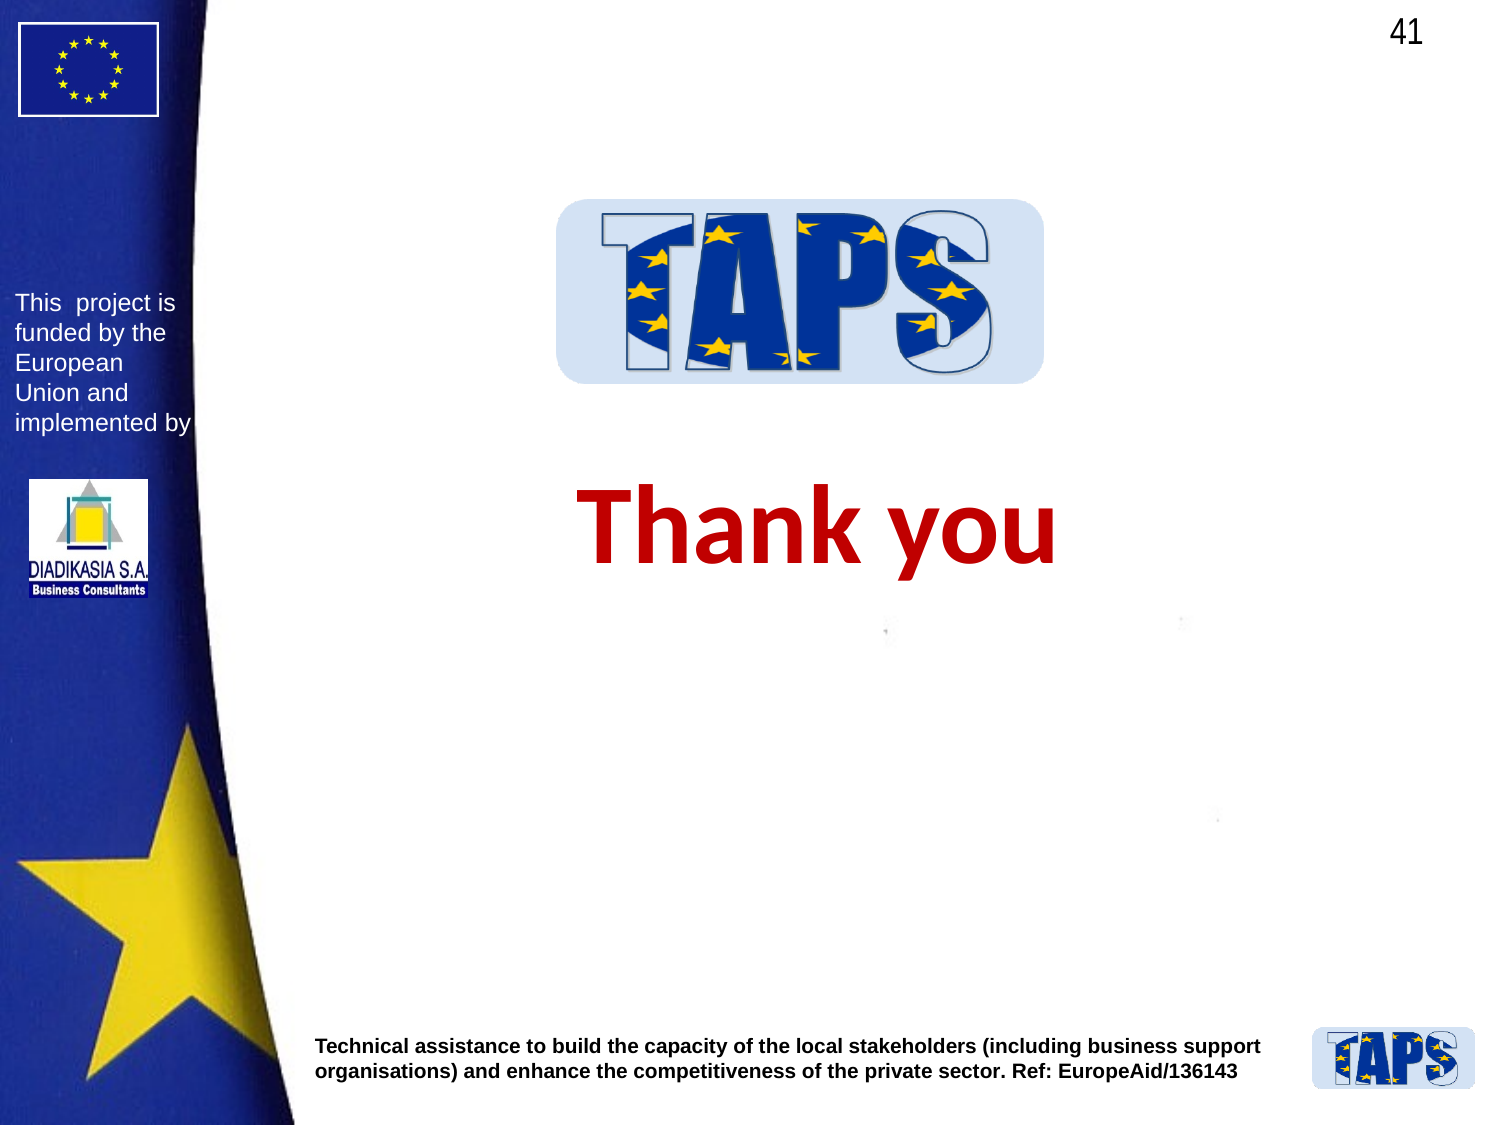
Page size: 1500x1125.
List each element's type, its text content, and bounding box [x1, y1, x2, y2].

picture [0, 0, 1500, 1125]
title Thank you [187, 474, 1451, 563]
